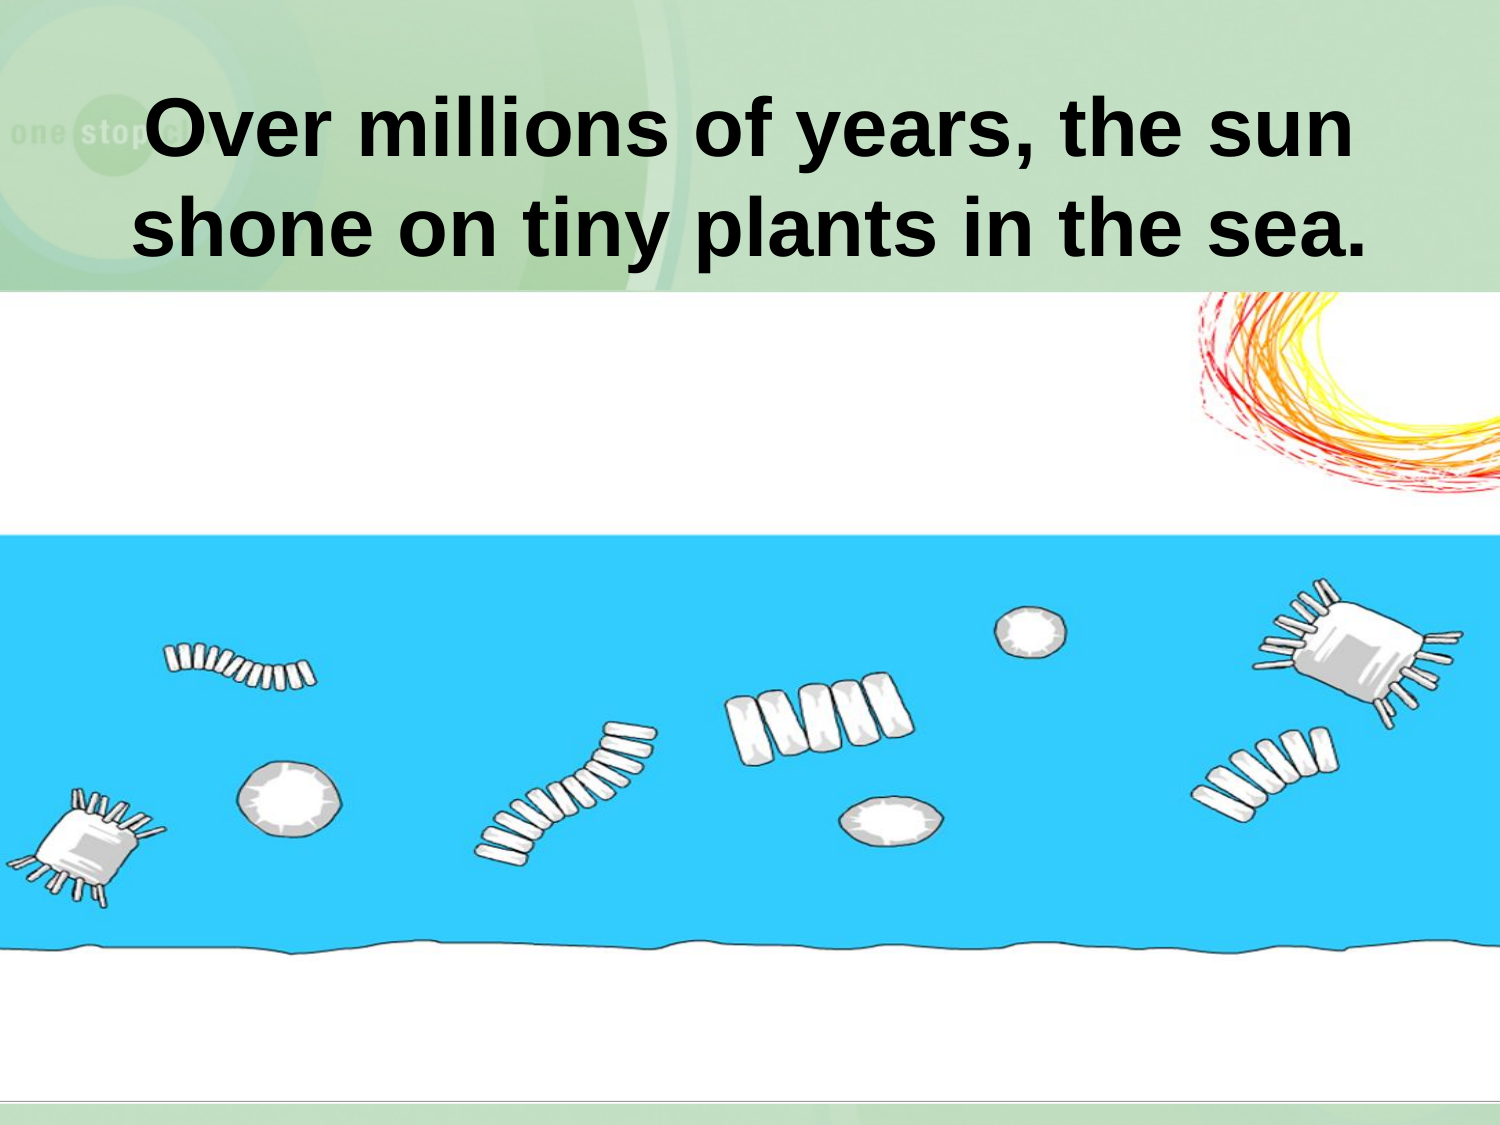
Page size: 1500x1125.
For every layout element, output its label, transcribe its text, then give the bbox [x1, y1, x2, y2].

title Over millions of years, the sun shone on tiny plants in the sea. [75, 79, 1425, 268]
picture [0, 0, 1500, 1125]
